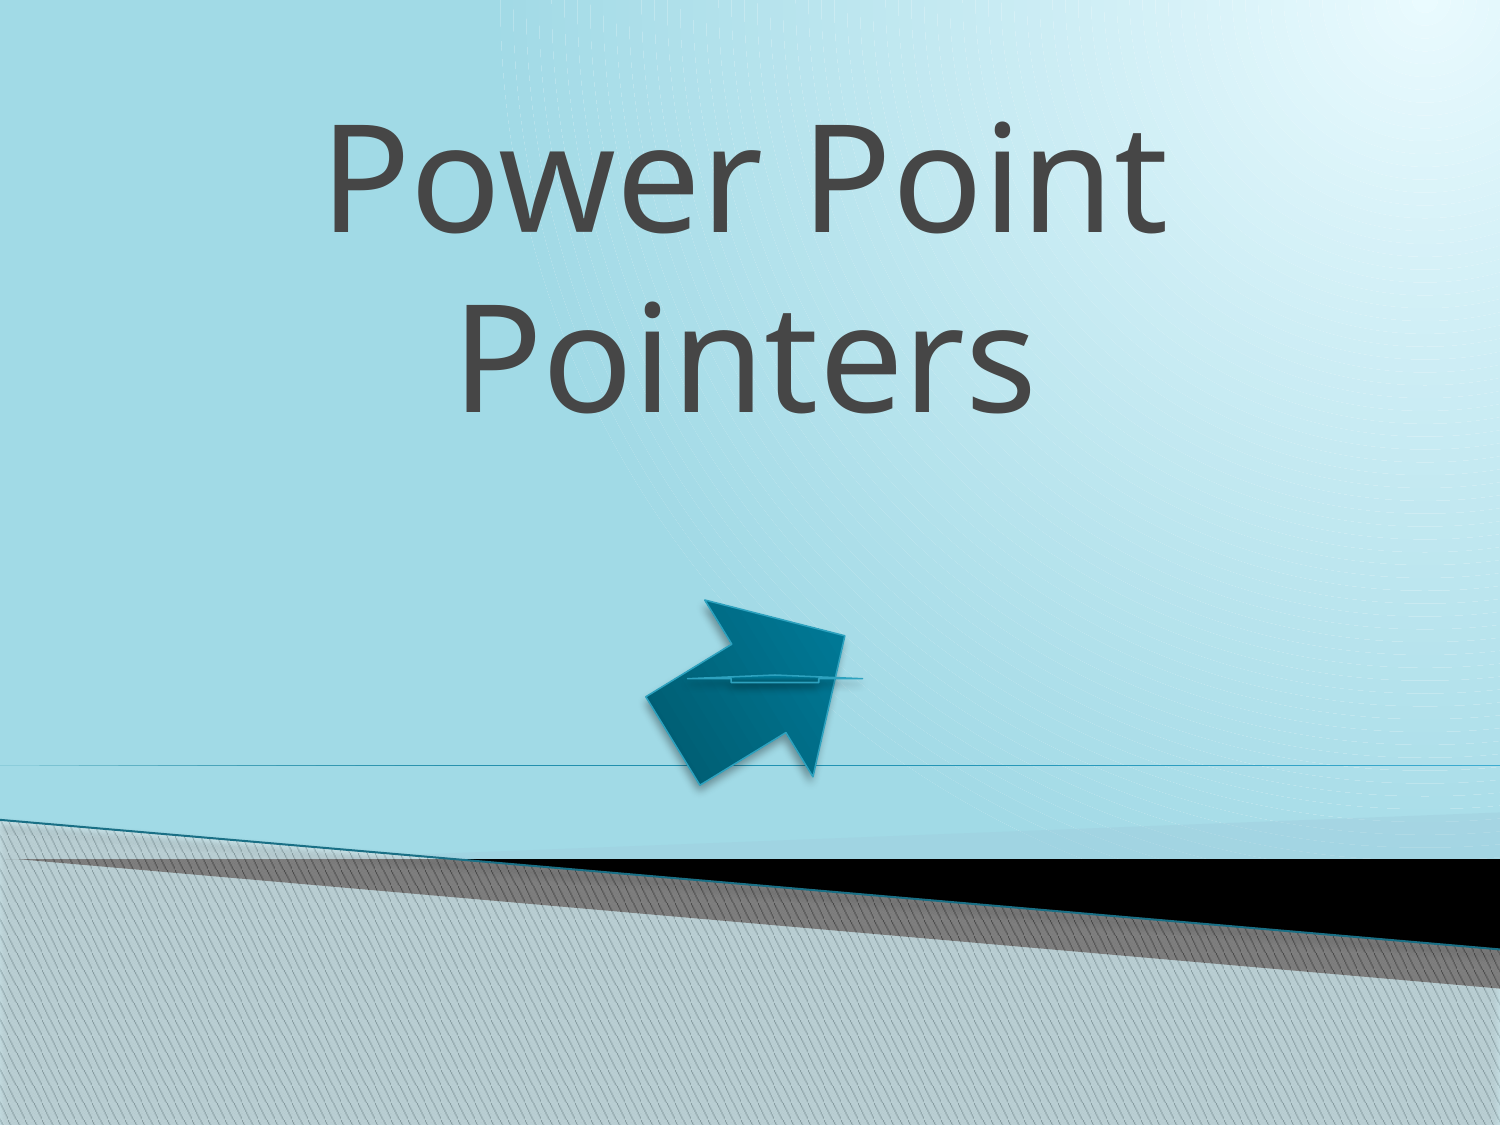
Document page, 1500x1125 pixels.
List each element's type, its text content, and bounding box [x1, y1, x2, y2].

text_box [645, 599, 846, 786]
title [112, 287, 1388, 588]
subtitle Power Point Pointers [112, 588, 1388, 790]
text_box [686, 674, 864, 684]
subtitle Power Point Pointers [112, 75, 1388, 287]
picture [5, 859, 1500, 989]
